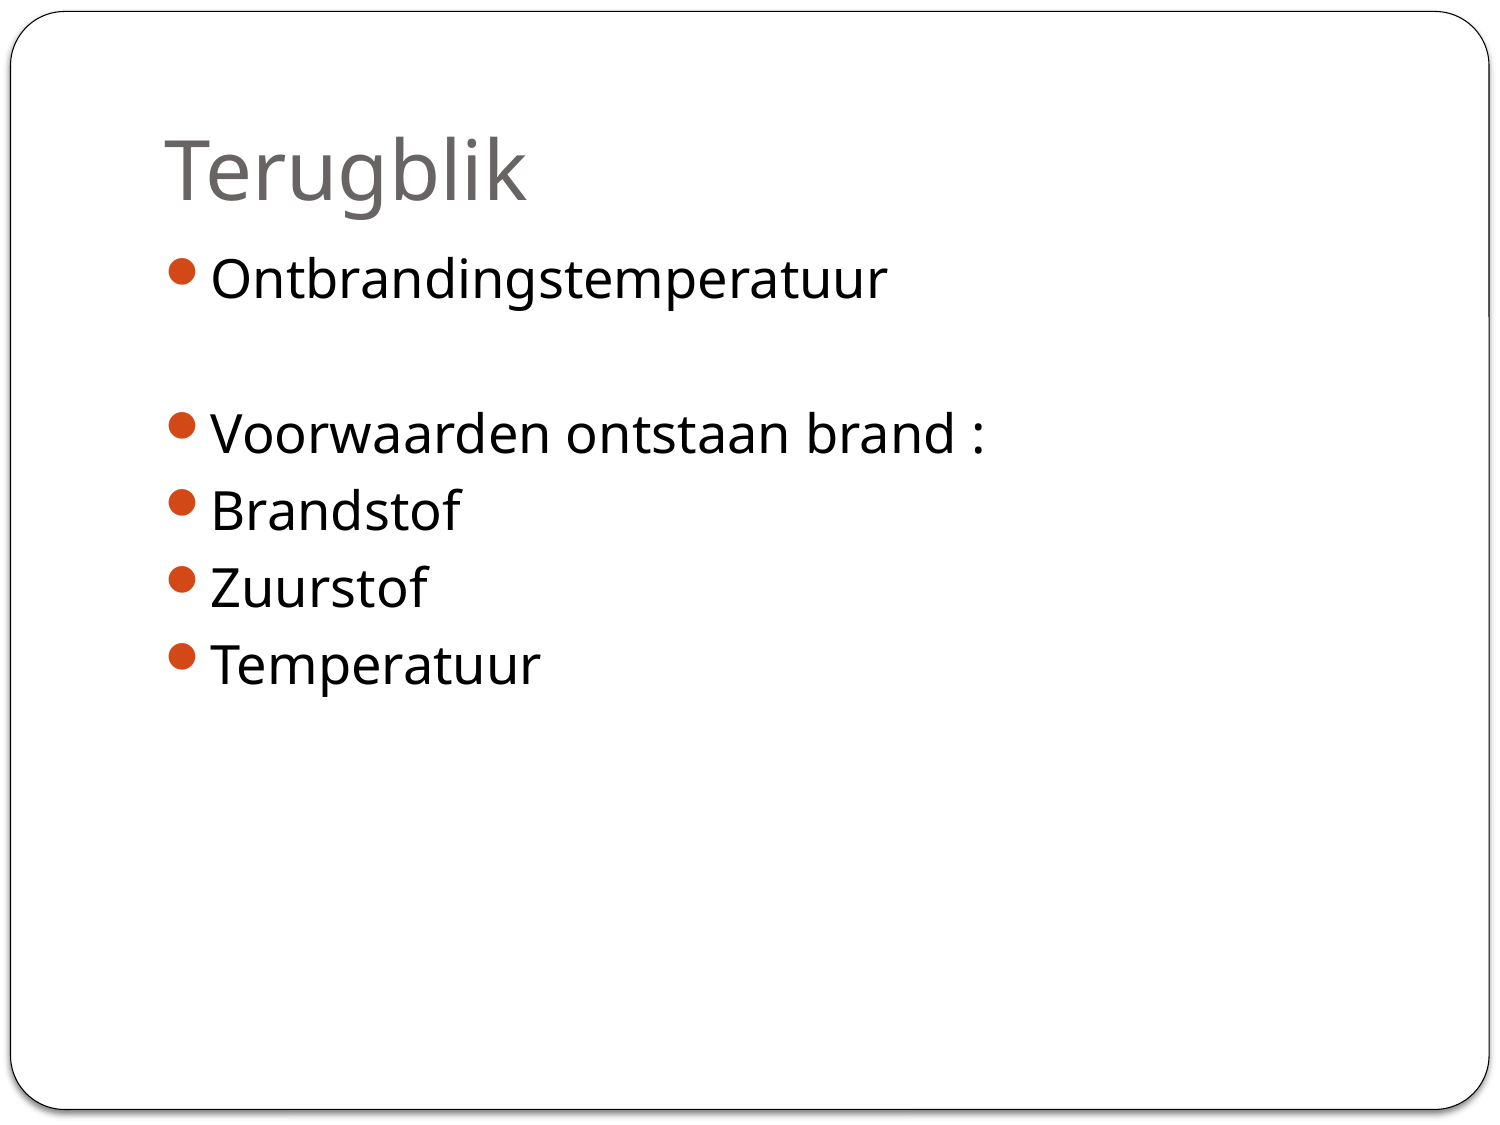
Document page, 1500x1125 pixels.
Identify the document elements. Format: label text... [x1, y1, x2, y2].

title Terugblik [150, 45, 1425, 233]
list Ontbrandingstemperatuur Voorwaarden ontstaan brand : Brandstof Zuurstof Temperatuur [150, 237, 1425, 988]
